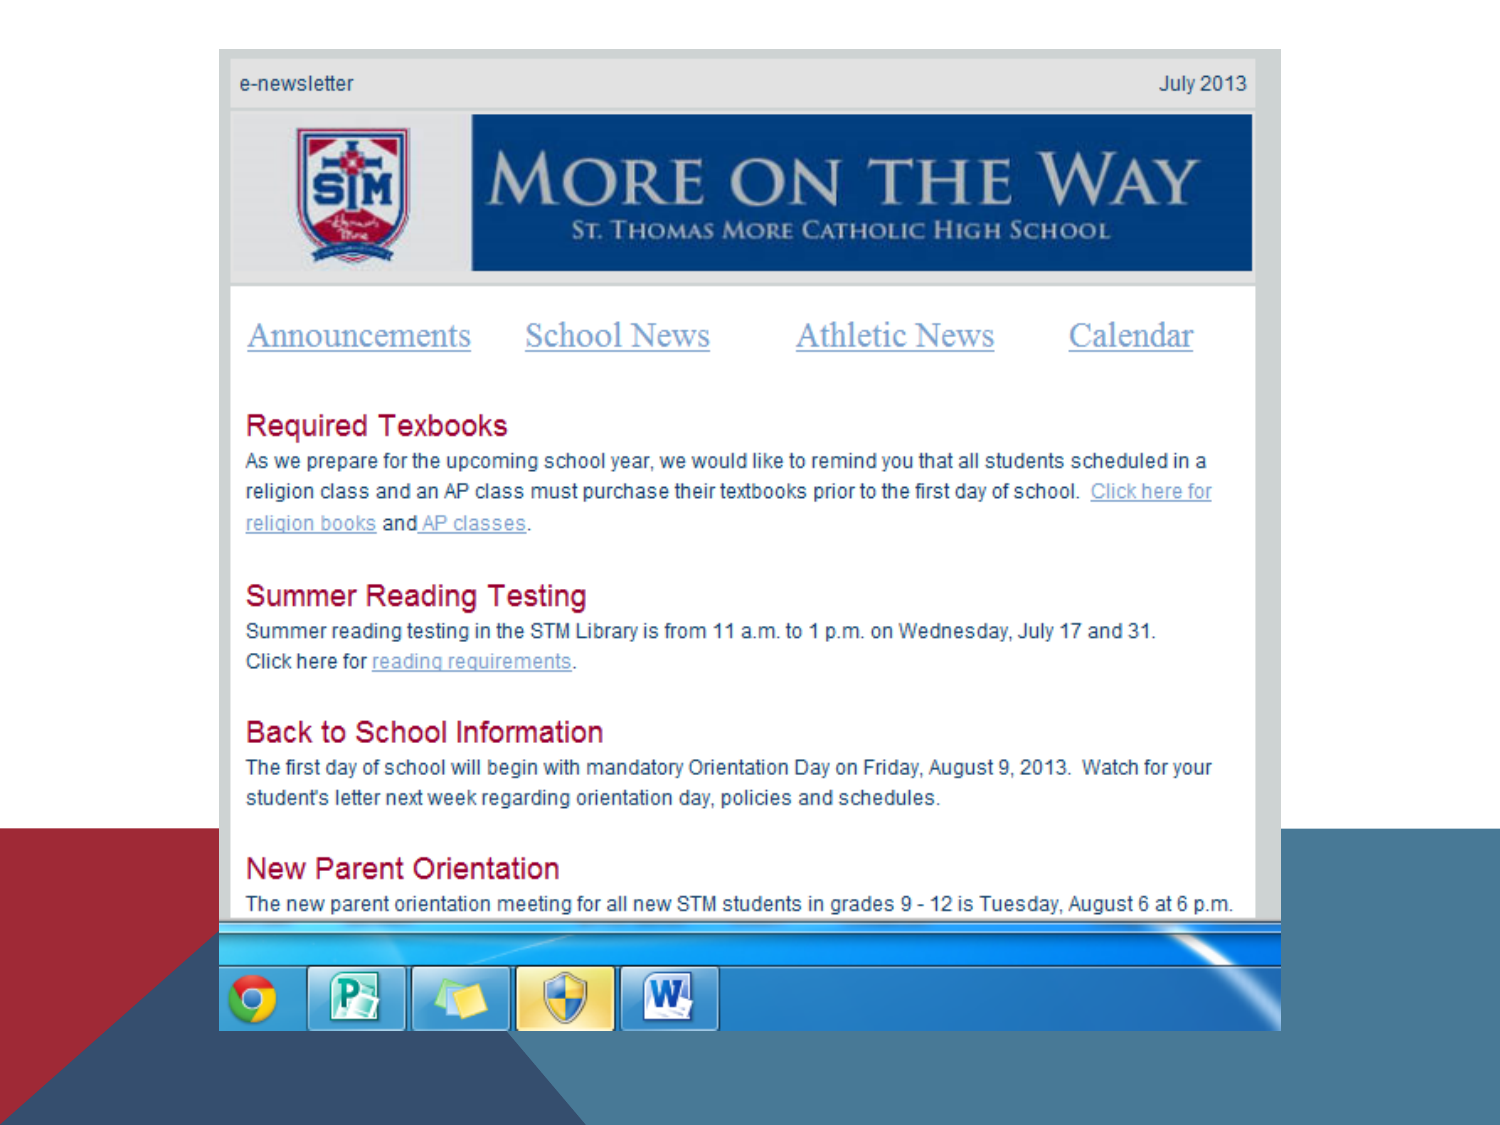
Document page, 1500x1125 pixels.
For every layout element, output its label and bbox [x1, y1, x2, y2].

picture [219, 49, 1281, 1031]
